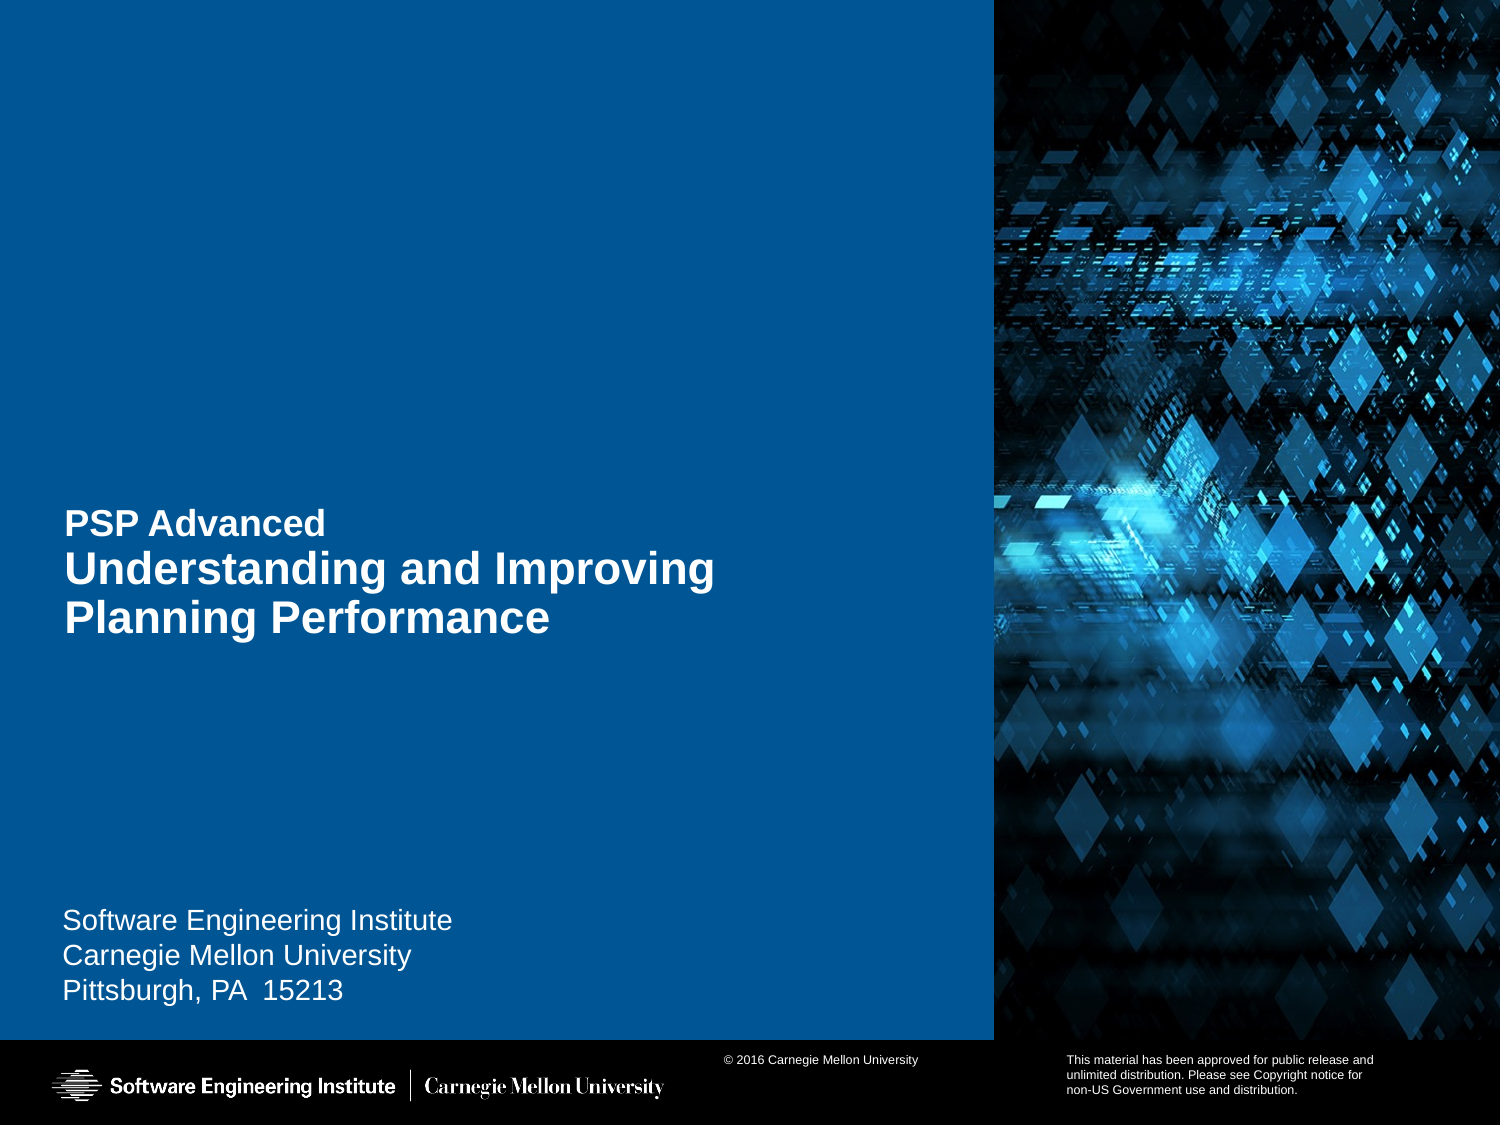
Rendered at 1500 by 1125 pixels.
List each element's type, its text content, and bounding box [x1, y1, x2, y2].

picture [43, 1062, 673, 1106]
picture [994, 0, 1500, 1040]
title PSP Advanced Understanding and Improving Planning Performance [64, 43, 850, 644]
